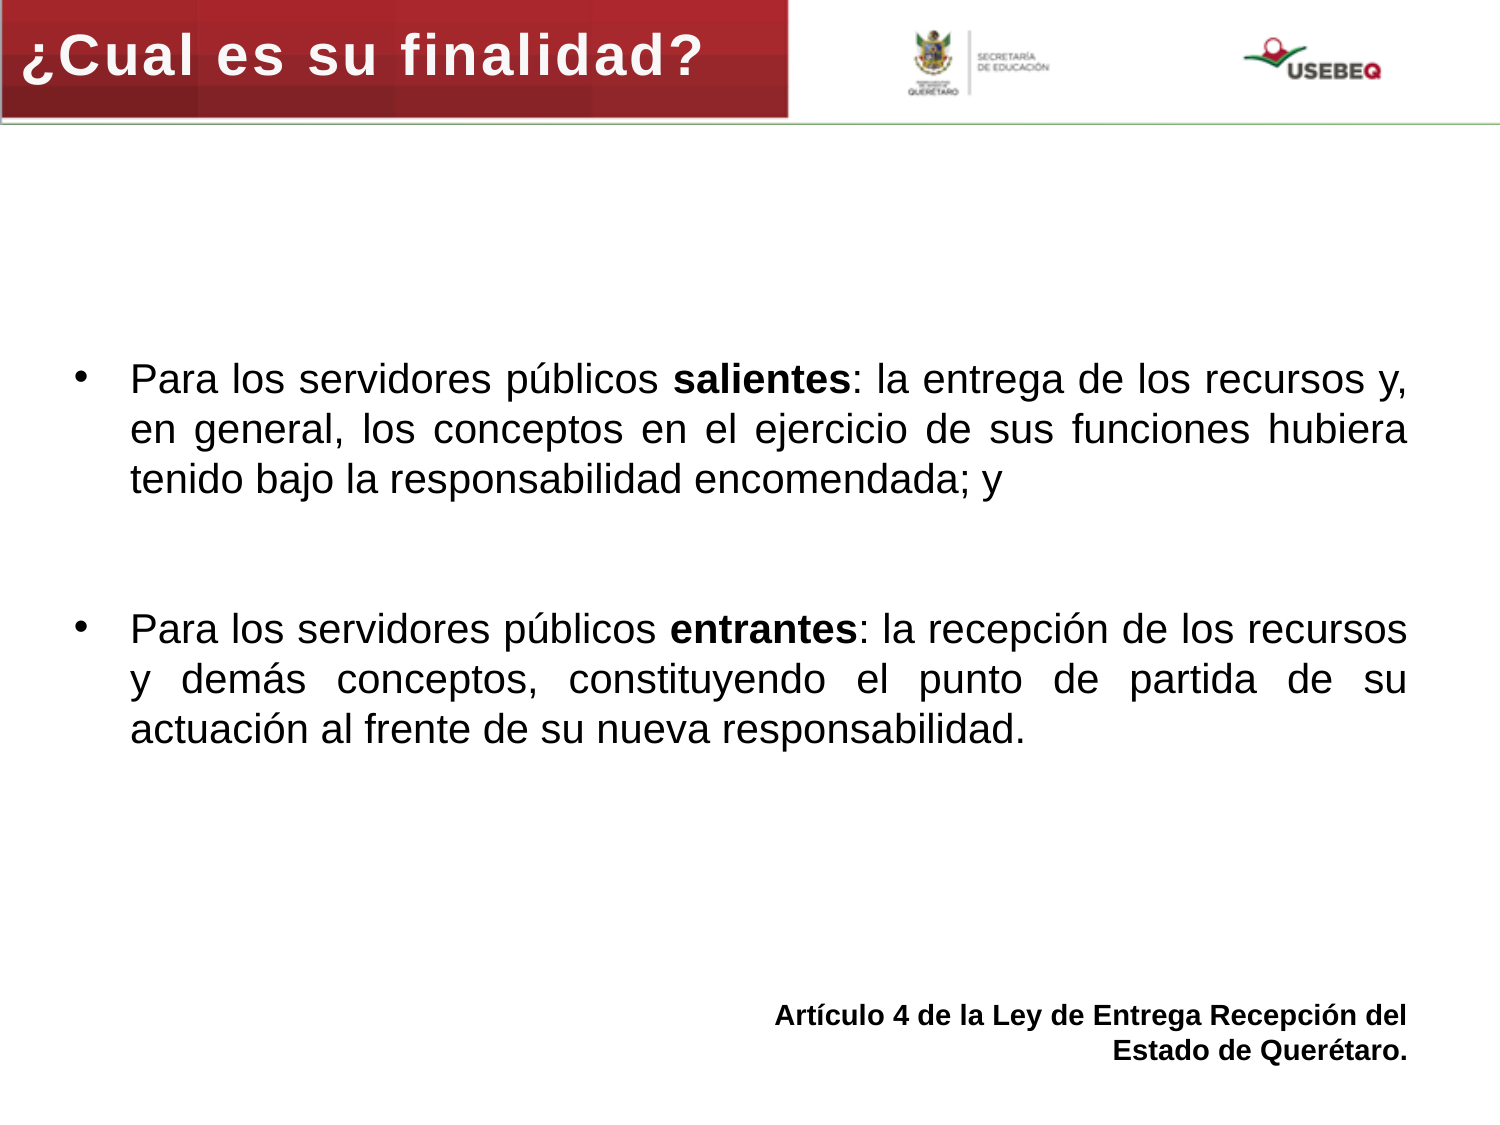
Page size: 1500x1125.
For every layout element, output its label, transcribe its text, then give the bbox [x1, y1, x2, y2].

picture [0, 0, 1500, 125]
text_box Para los servidores públicos salientes: la entrega de los recursos y, en general, los conceptos en el ejercicio de sus funciones hubiera tenido bajo la responsabilidad encomendada; y Para los servidores públicos entrantes: la recepción de los recursos y demás conceptos, constituyendo el punto de partida de su actuación al frente de su nueva responsabilidad. [59, 244, 1424, 809]
text_box Artículo 4 de la Ley de Entrega Recepción del Estado de Querétaro. [725, 988, 1424, 1074]
